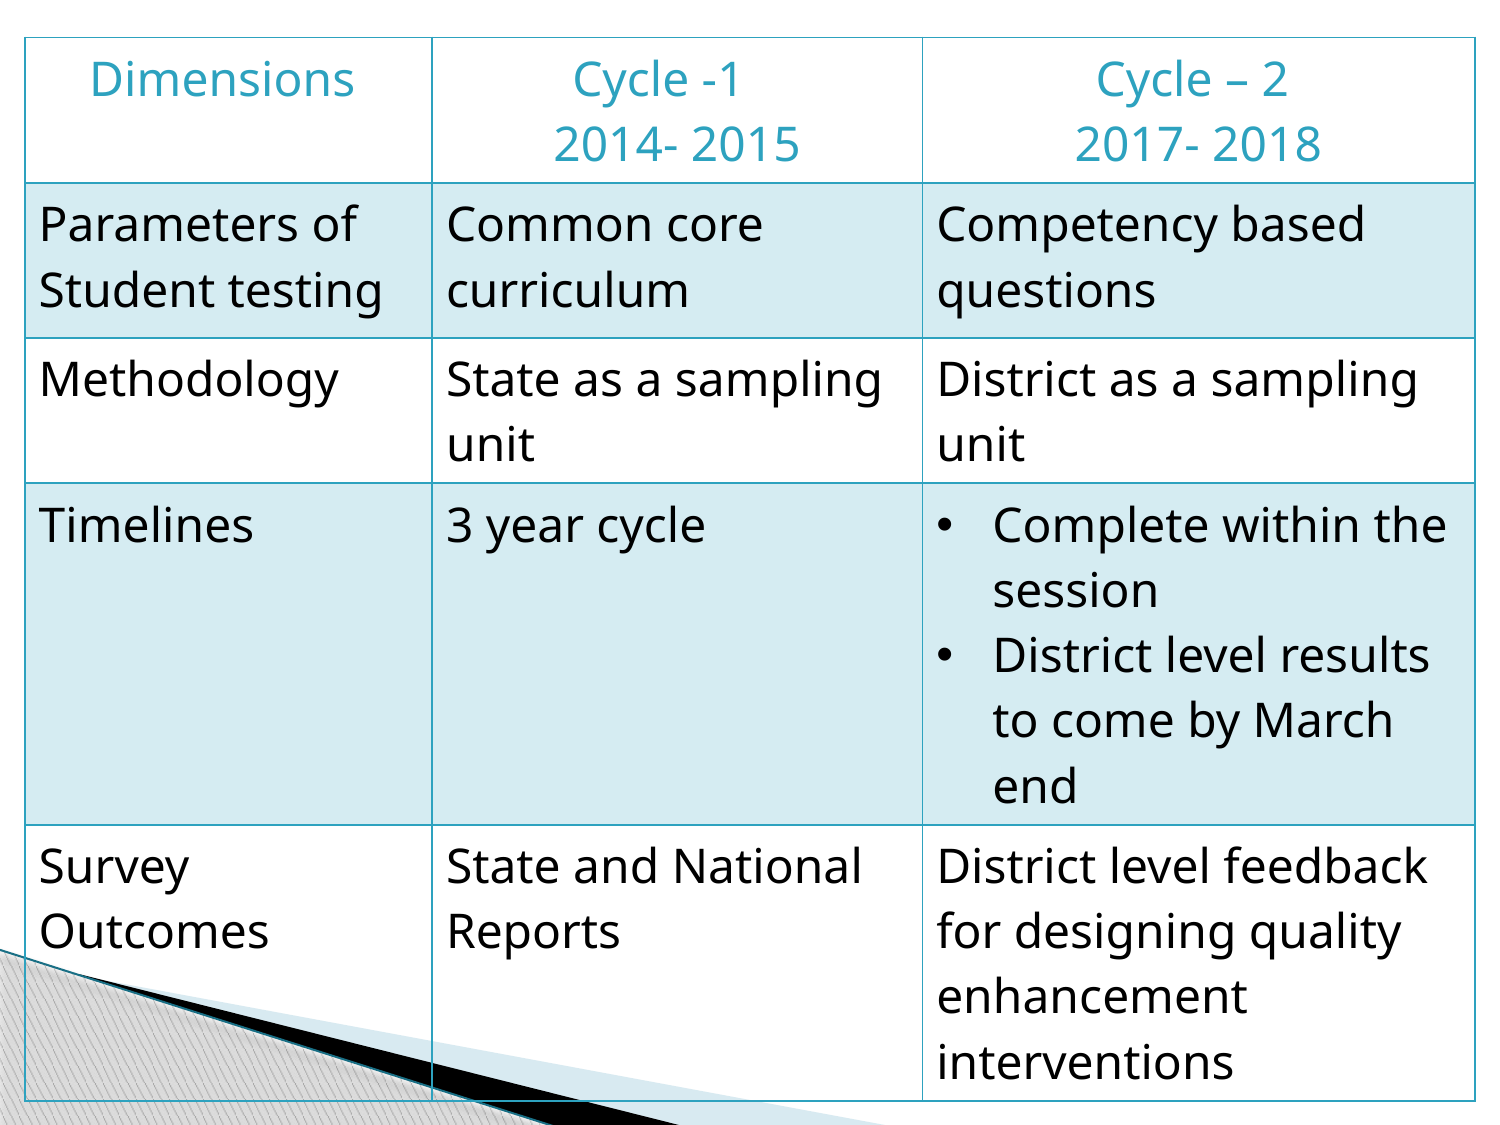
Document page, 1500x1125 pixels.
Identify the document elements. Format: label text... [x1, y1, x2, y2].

table_cell Parameters of Student testing [26, 184, 431, 337]
table_cell Survey Outcomes [26, 826, 431, 1100]
table_cell Complete within the session District level results to come by March end [923, 484, 1474, 824]
table_header Cycle -1 2014- 2015 [433, 38, 922, 182]
table_cell Timelines [26, 484, 431, 824]
table_cell District as a sampling unit [923, 339, 1474, 482]
table_cell 3 year cycle [433, 484, 922, 824]
table_cell Common core curriculum [433, 184, 922, 337]
table_cell State as a sampling unit [433, 339, 922, 482]
table_header Dimensions [26, 38, 431, 182]
table_cell Competency based questions [923, 184, 1474, 337]
table_header Cycle – 2 2017- 2018 [923, 38, 1474, 182]
table_cell District level feedback for designing quality enhancement interventions [923, 826, 1474, 1100]
table_cell Methodology [26, 339, 431, 482]
table_cell State and National Reports [433, 826, 922, 1100]
